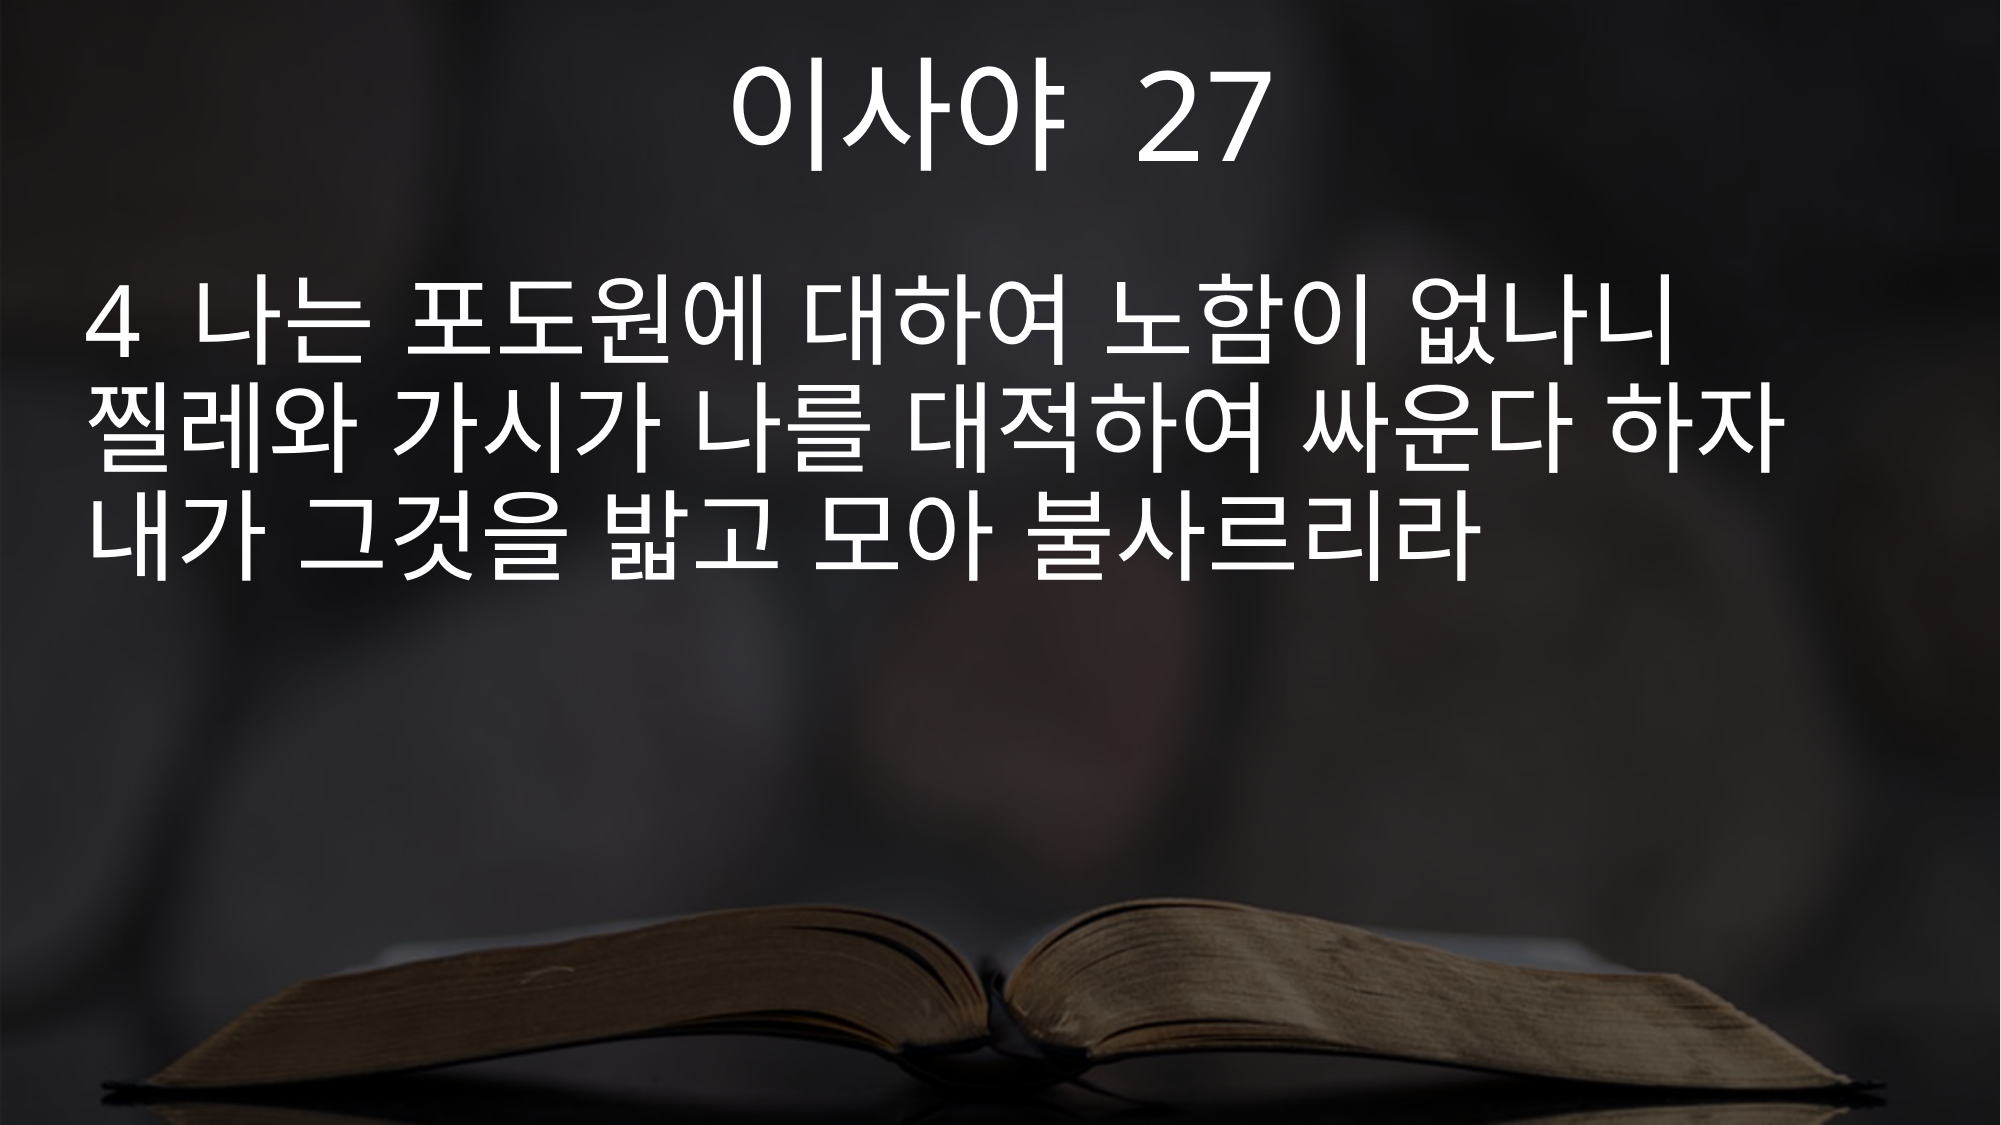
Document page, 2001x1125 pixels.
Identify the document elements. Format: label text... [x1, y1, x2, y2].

footer 이사야 27 [0, 32, 2000, 192]
list 4 나는 포도원에 대하여 노함이 없나니 찔레와 가시가 나를 대적하여 싸운다 하자 내가 그것을 밟고 모아 불사르리라 [69, 263, 1953, 423]
picture [0, 0, 2001, 1125]
